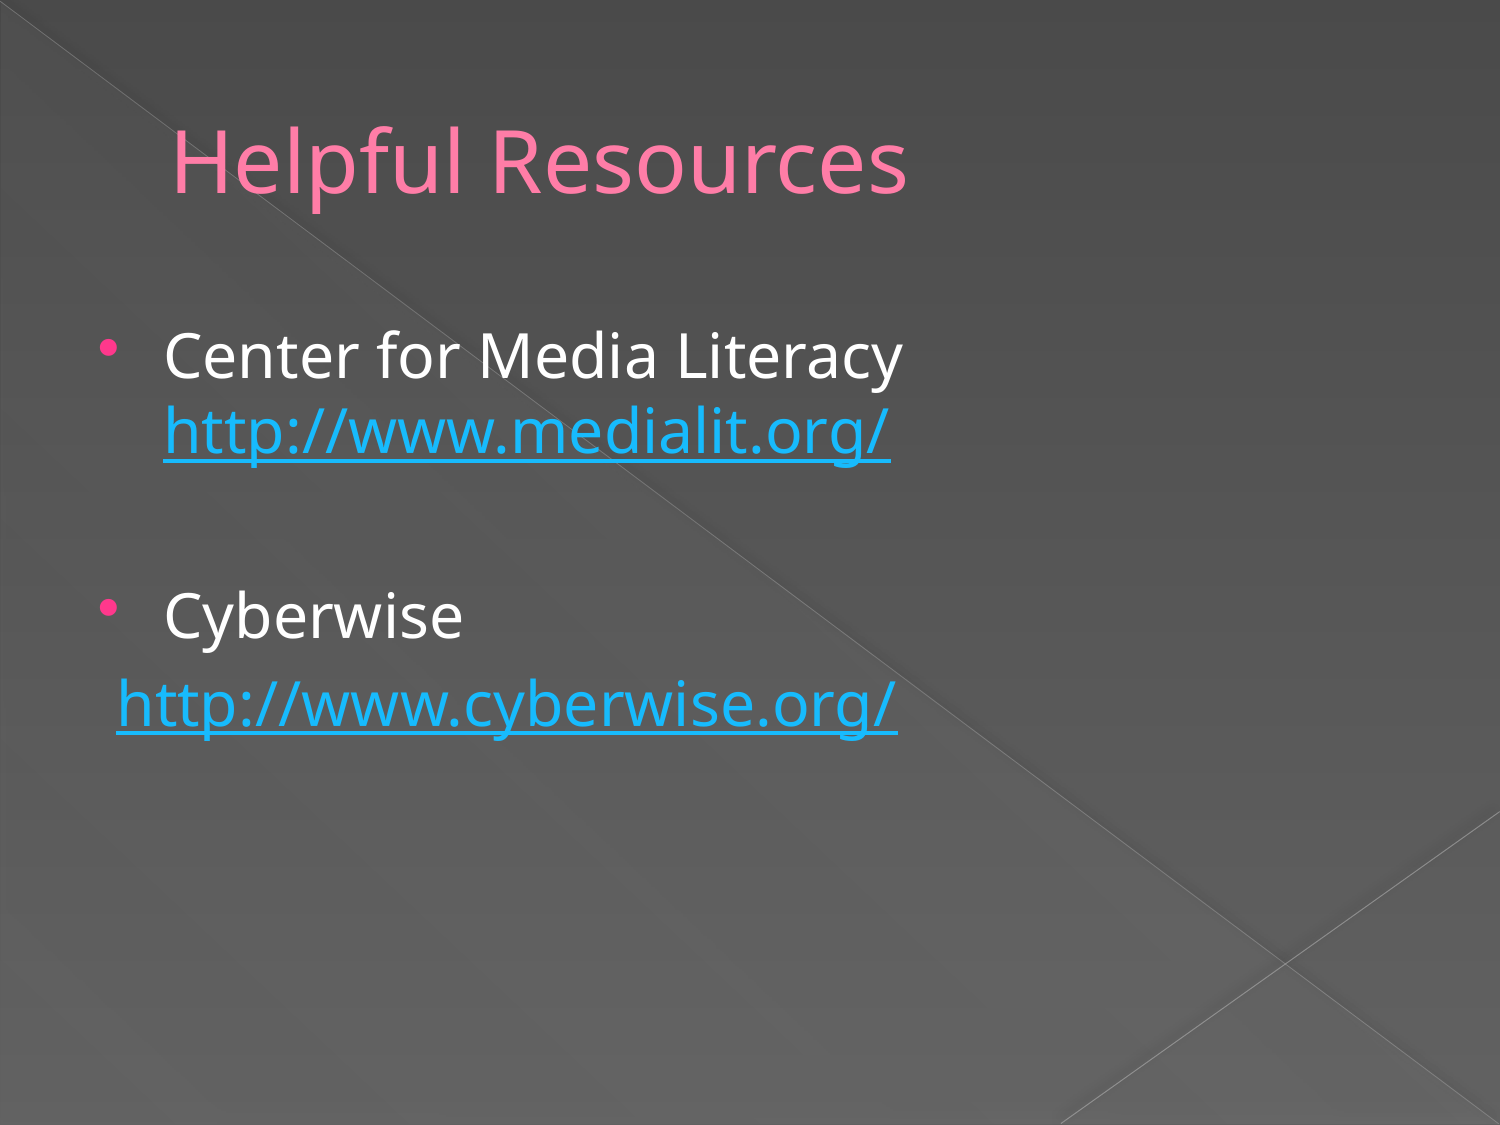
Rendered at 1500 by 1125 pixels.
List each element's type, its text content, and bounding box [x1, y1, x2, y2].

title Helpful Resources [75, 43, 1425, 274]
list Center for Media Literacy http://www.medialit.org/ Cyberwise http://www.cyberwise.org/ [75, 308, 1425, 1059]
